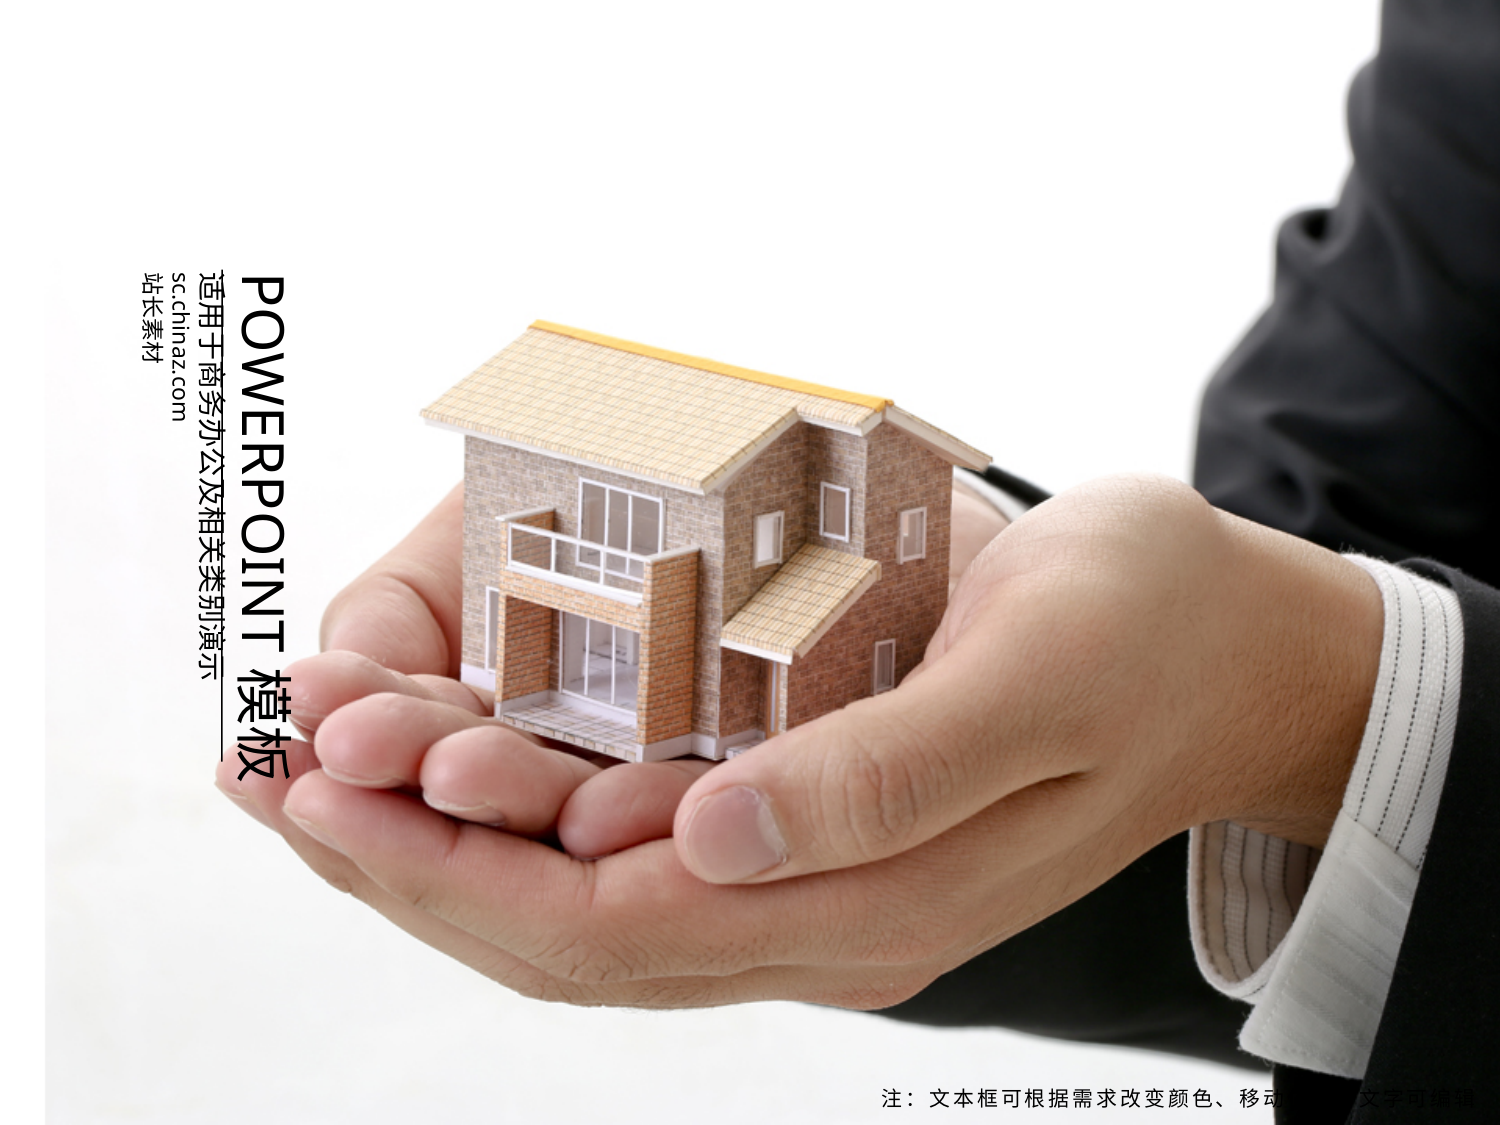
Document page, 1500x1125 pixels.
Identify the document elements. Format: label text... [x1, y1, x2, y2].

picture [0, 0, 1500, 1125]
text_box POWERPOINT模板 适用于商务办公及相关类别演示 sc.chinaz.com 站长素材 [35, 525, 308, 891]
text_box POWERPOINT模板 适用于商务办公及相关类别演示 sc.chinaz.com 站长素材 [35, 257, 308, 513]
text_box 注：文本框可根据需求改变颜色、移动位置；文字可编辑 [867, 1077, 1500, 1125]
